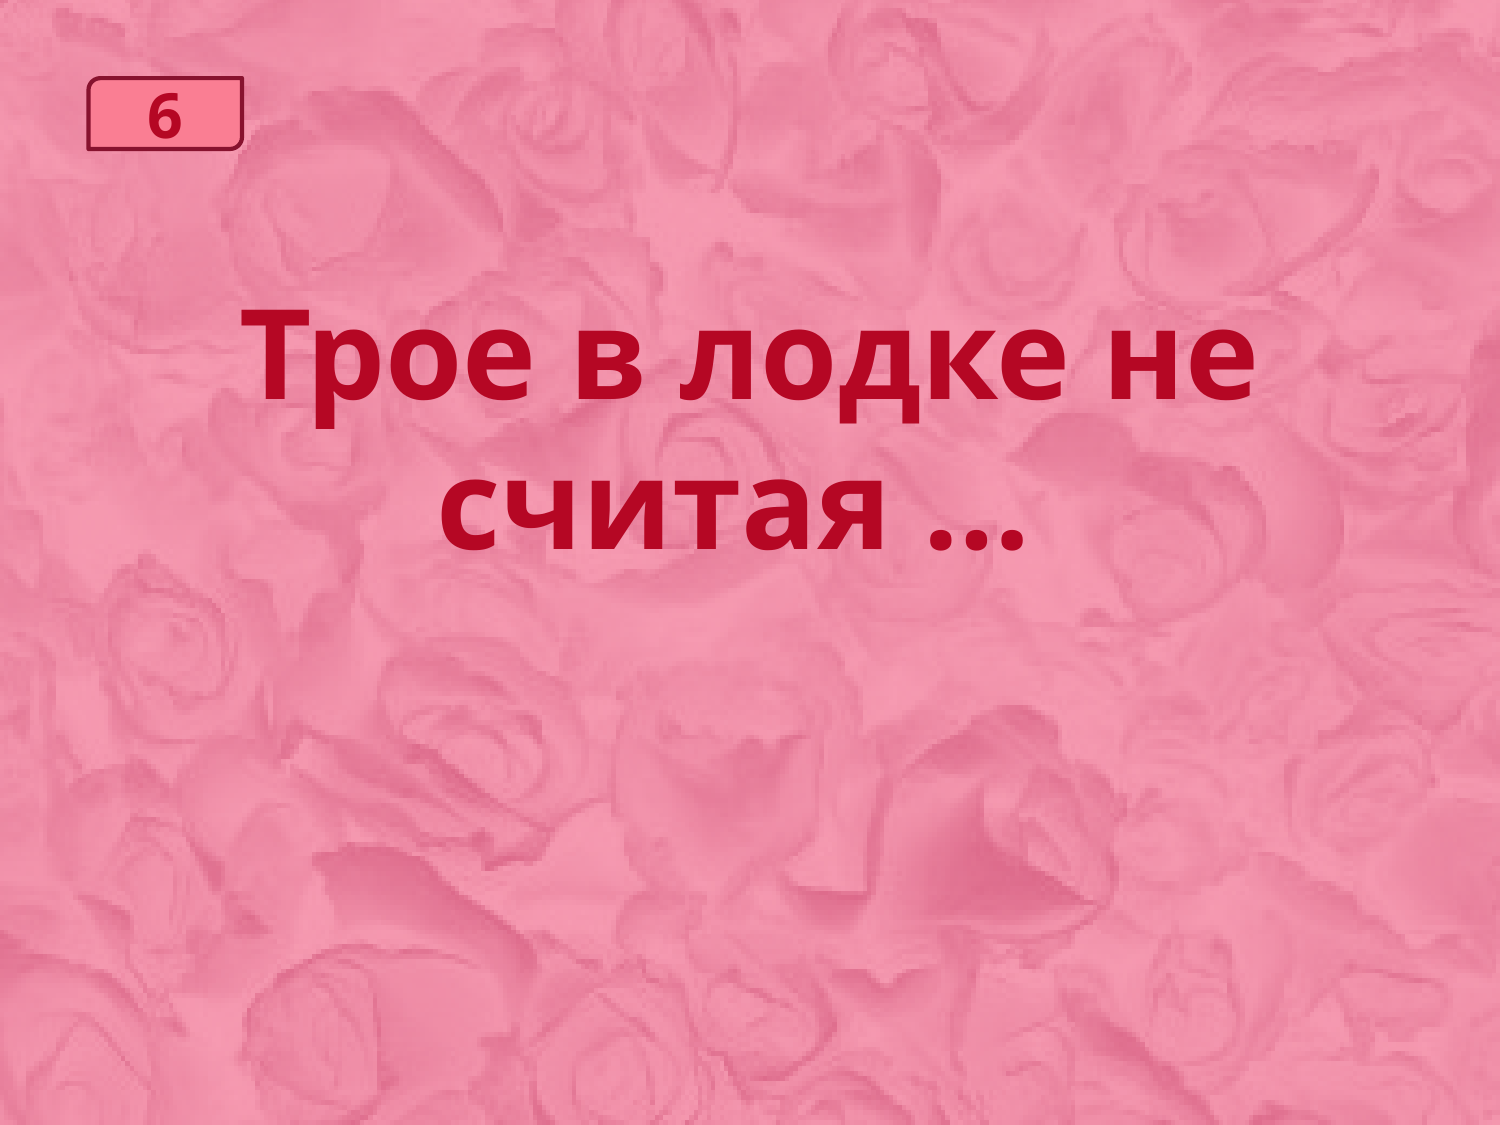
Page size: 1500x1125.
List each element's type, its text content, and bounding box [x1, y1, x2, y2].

text_box 6 [86, 76, 245, 152]
text_box Трое в лодке не считая … [123, 267, 1376, 582]
